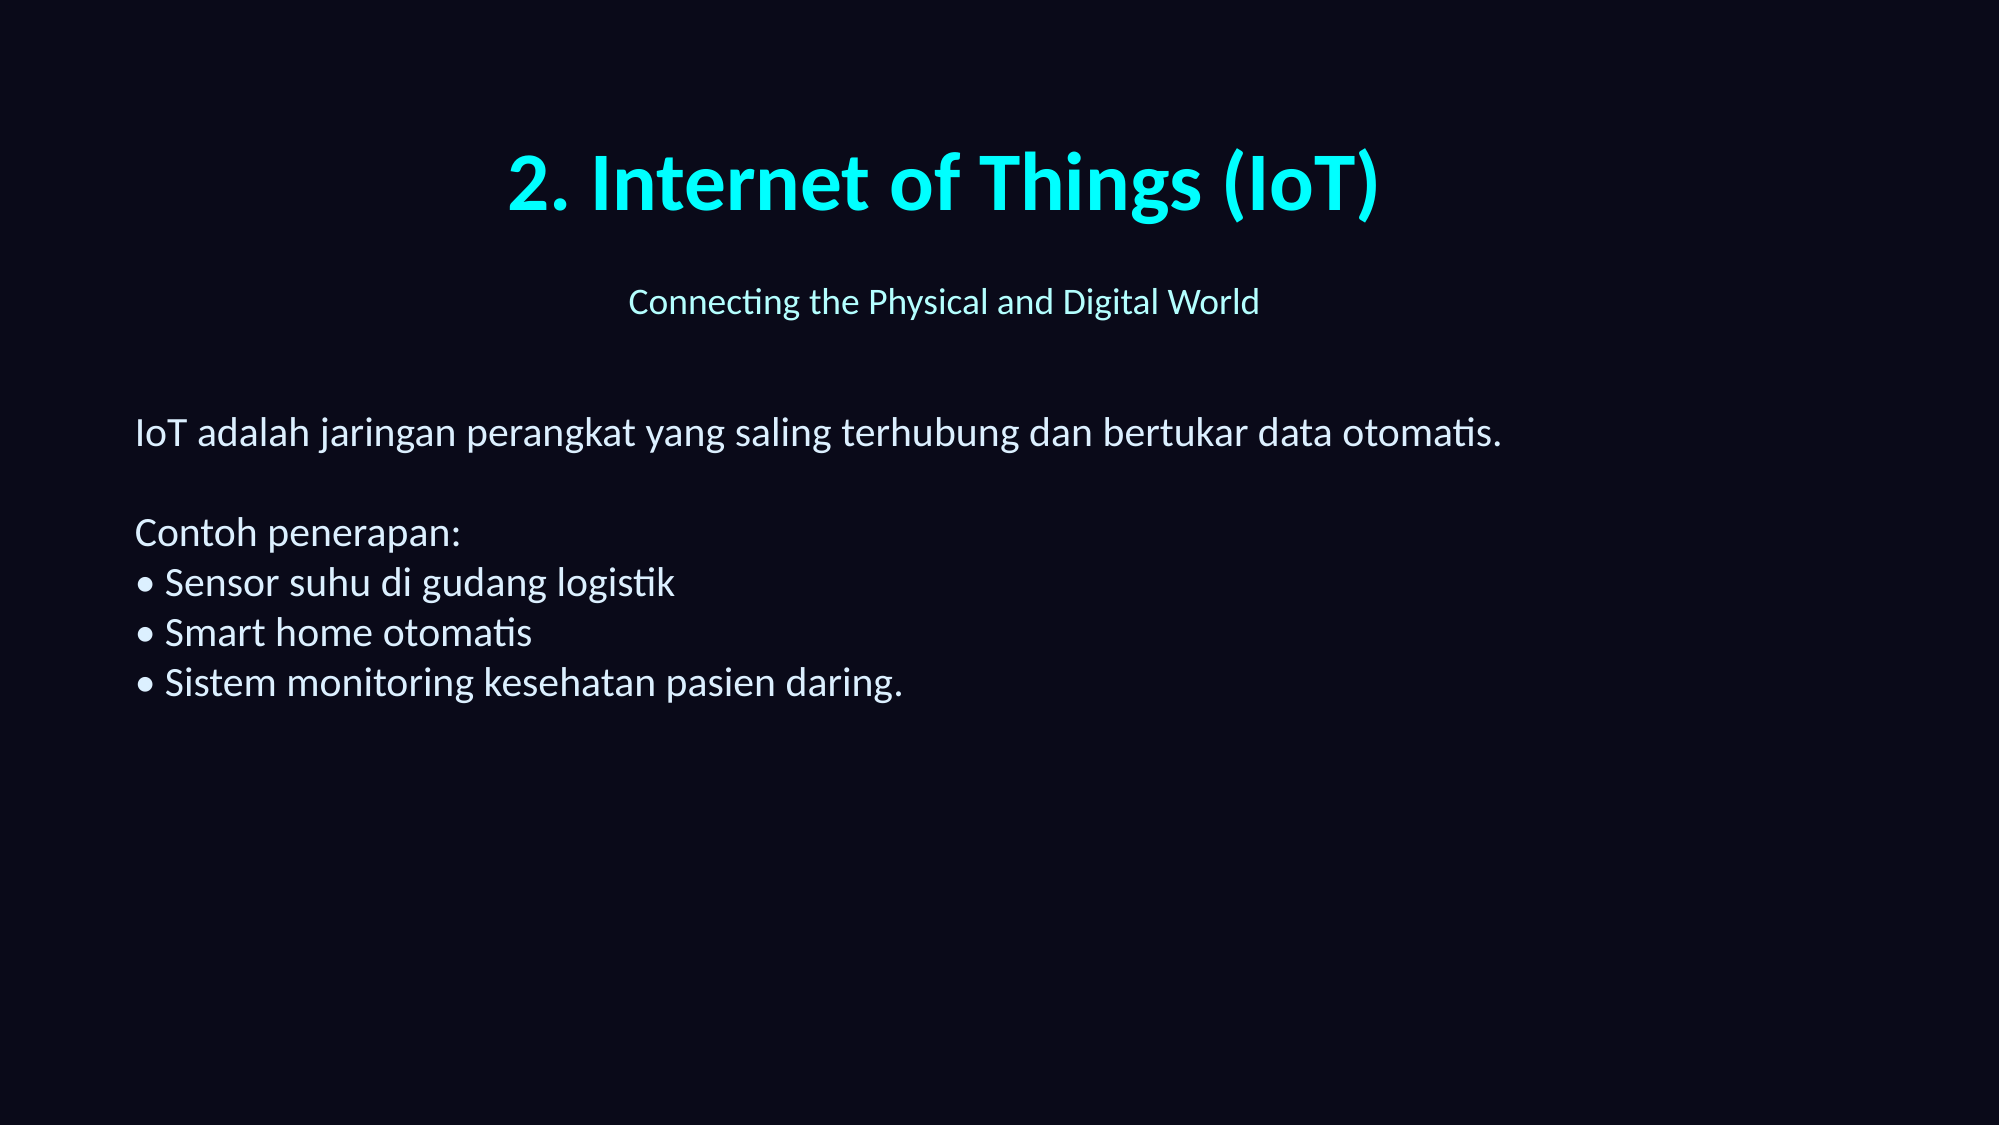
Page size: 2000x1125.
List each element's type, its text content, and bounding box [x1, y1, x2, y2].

text_box IoT adalah jaringan perangkat yang saling terhubung dan bertukar data otomatis. Contoh penerapan: • Sensor suhu di gudang logistik • Smart home otomatis • Sistem monitoring kesehatan pasien daring. [119, 329, 1845, 713]
text_box 2. Internet of Things (IoT) [492, 75, 1398, 235]
text_box Connecting the Physical and Digital World [613, 224, 1277, 329]
